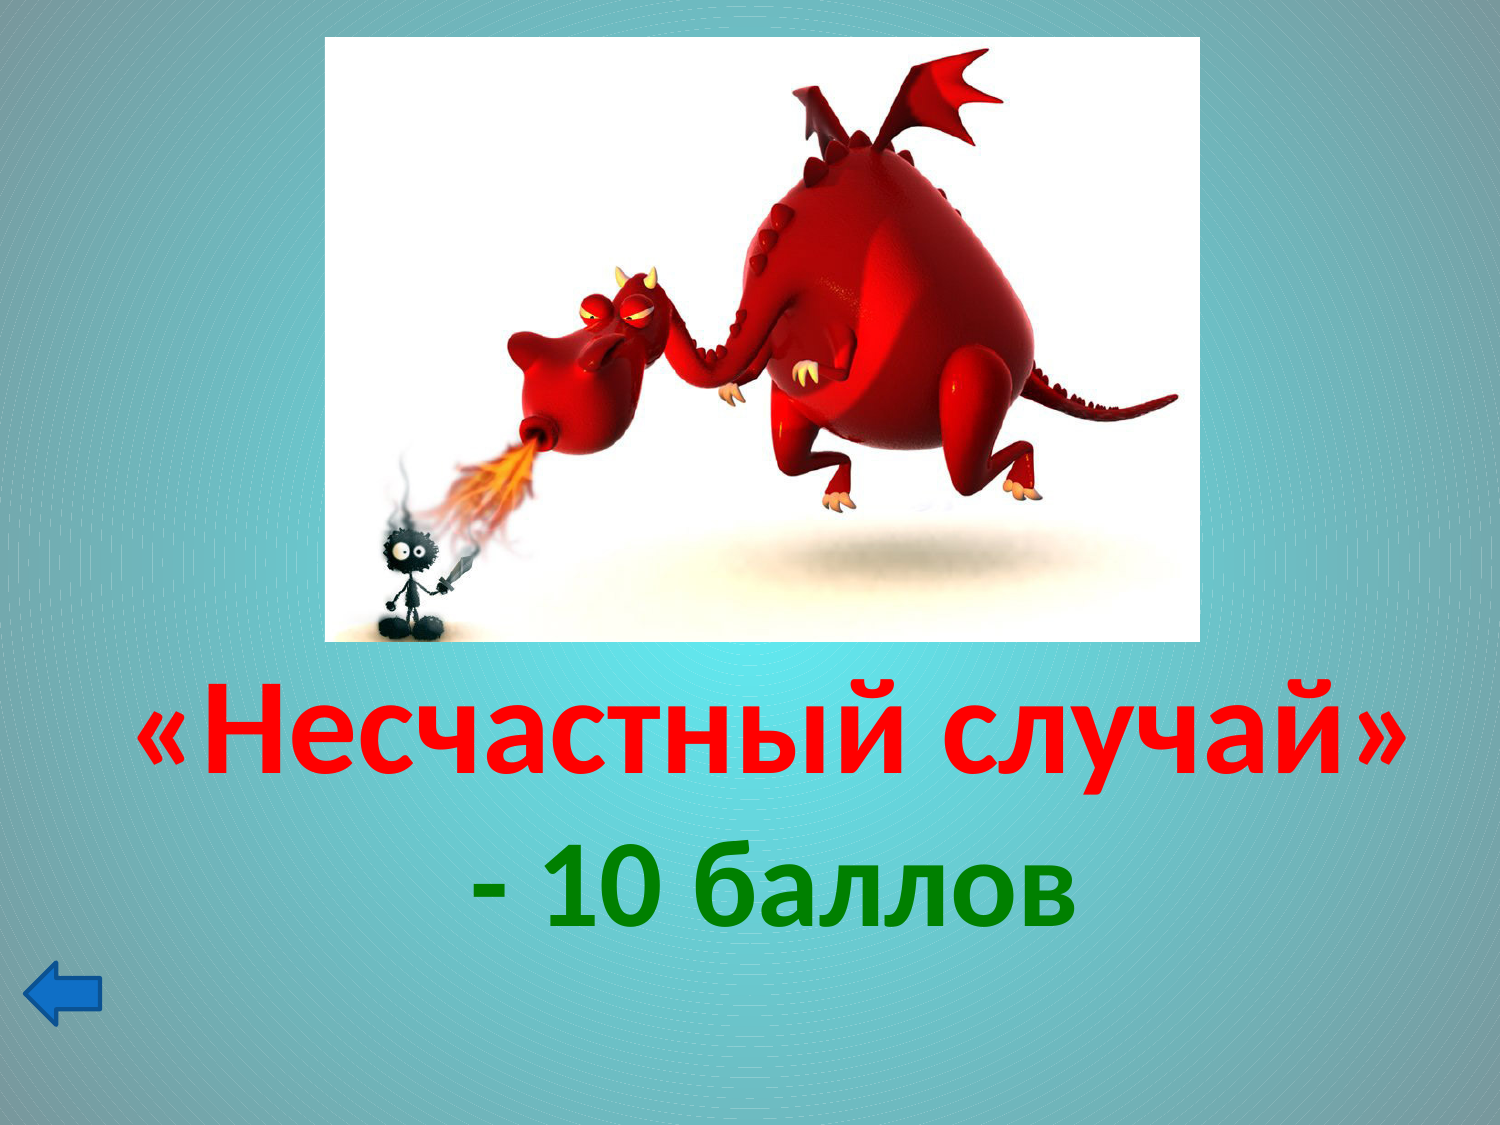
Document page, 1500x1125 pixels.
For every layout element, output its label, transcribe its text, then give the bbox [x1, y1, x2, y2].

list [324, 37, 1201, 642]
title «Несчастный случай» - 10 баллов [99, 699, 1450, 888]
text_box [22, 960, 103, 1027]
